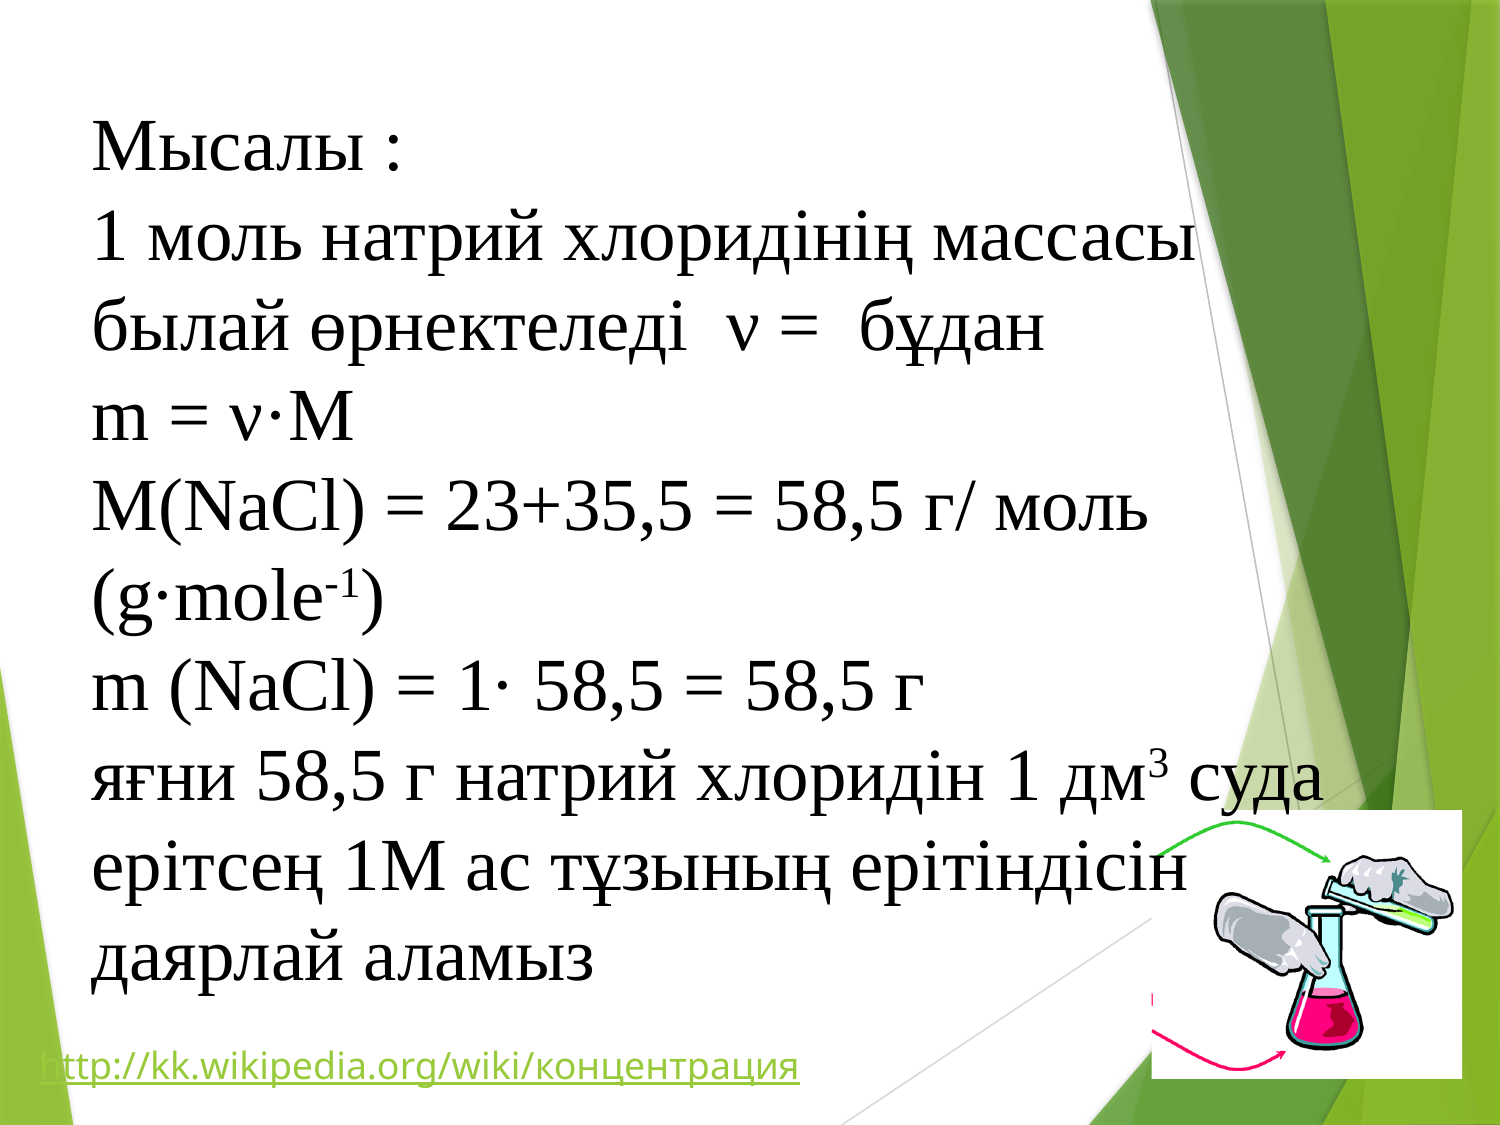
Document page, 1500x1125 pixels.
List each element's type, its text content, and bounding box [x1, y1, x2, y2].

picture [1151, 809, 1463, 1079]
text_box http://kk.wikipedia.org/wiki/концентрация [24, 1034, 1218, 1101]
